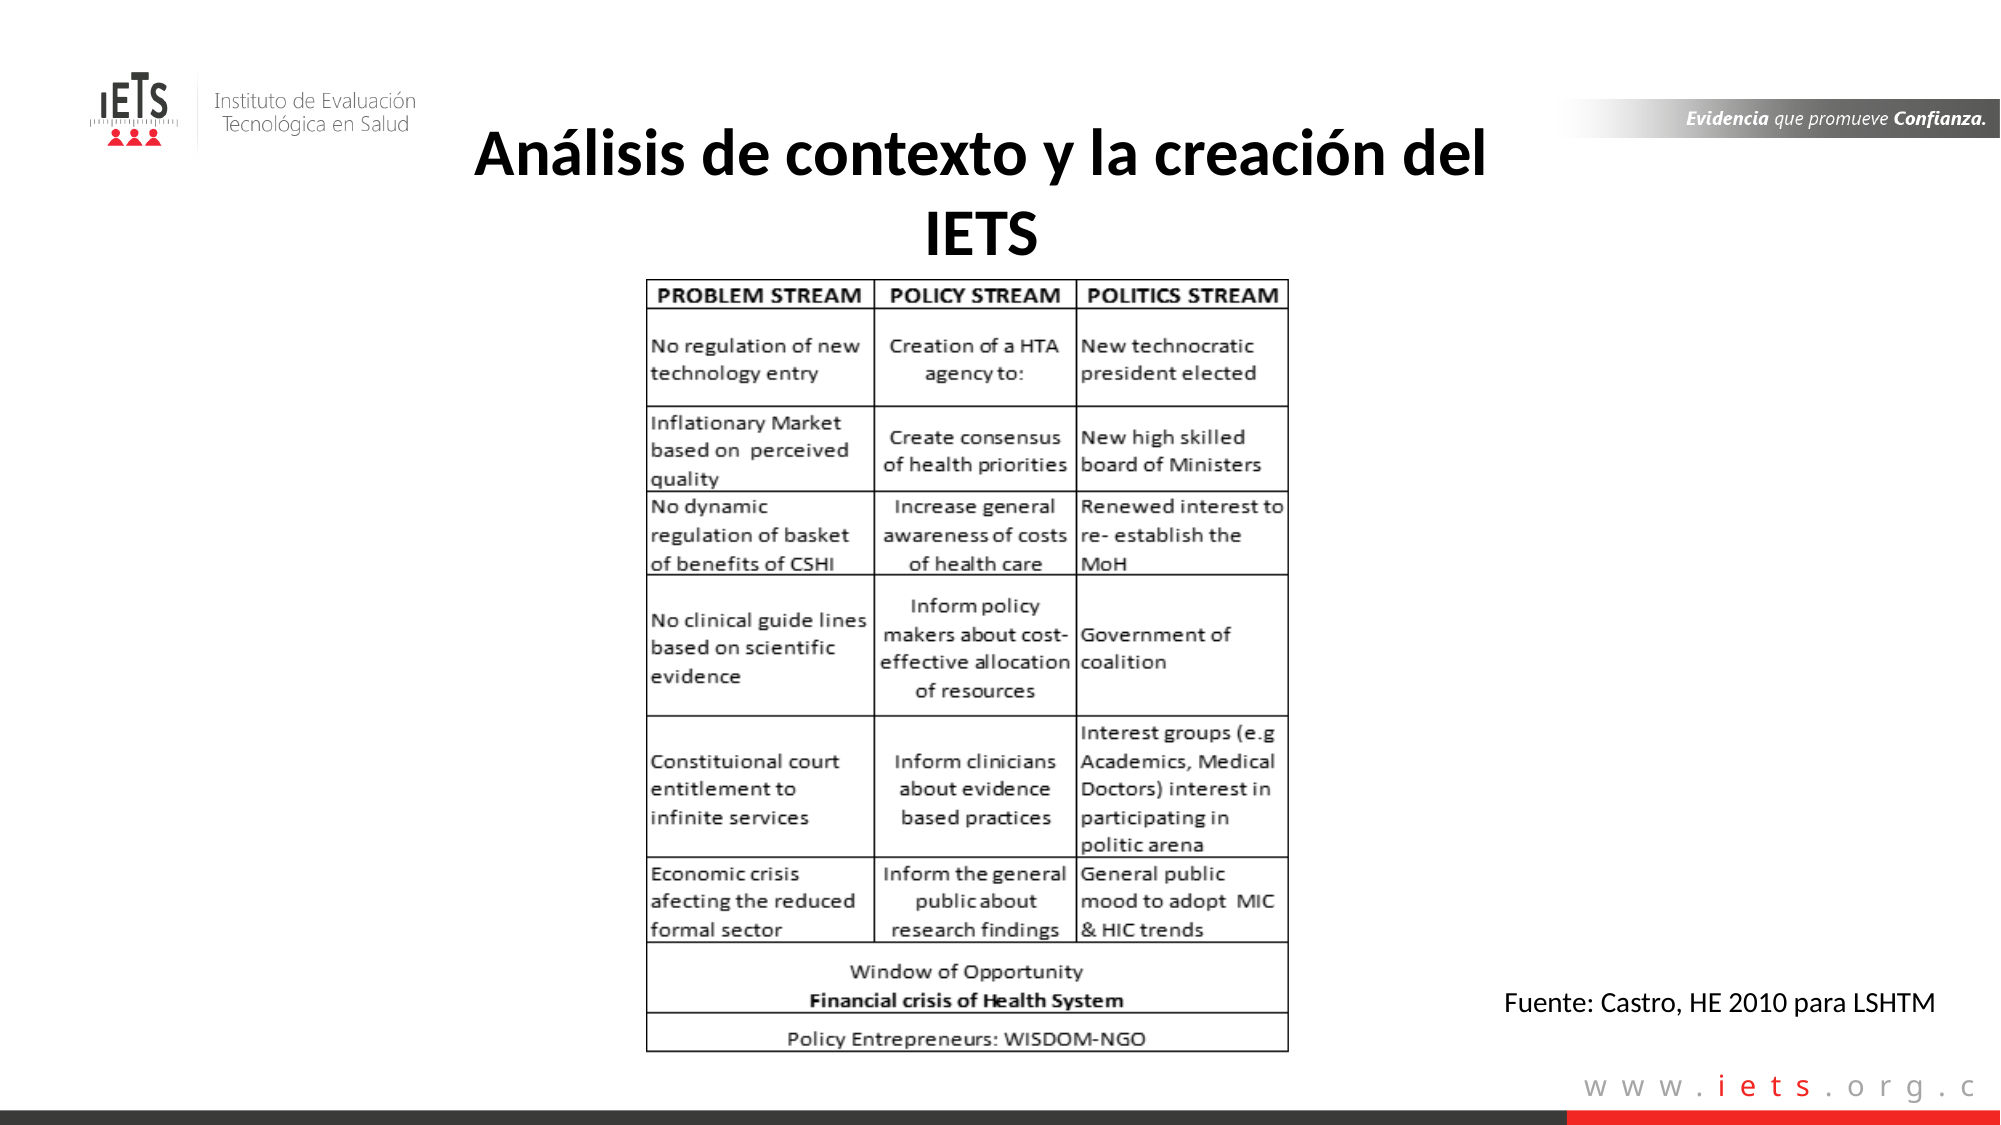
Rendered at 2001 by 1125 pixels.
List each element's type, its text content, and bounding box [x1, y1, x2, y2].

picture [90, 54, 422, 174]
text_box Fuente: Castro, HE 2010 para LSHTM [1489, 975, 1981, 1026]
text_box Análisis de contexto y la creación del IETS [444, 101, 1520, 277]
picture [645, 278, 1290, 1053]
picture [1546, 99, 2000, 138]
